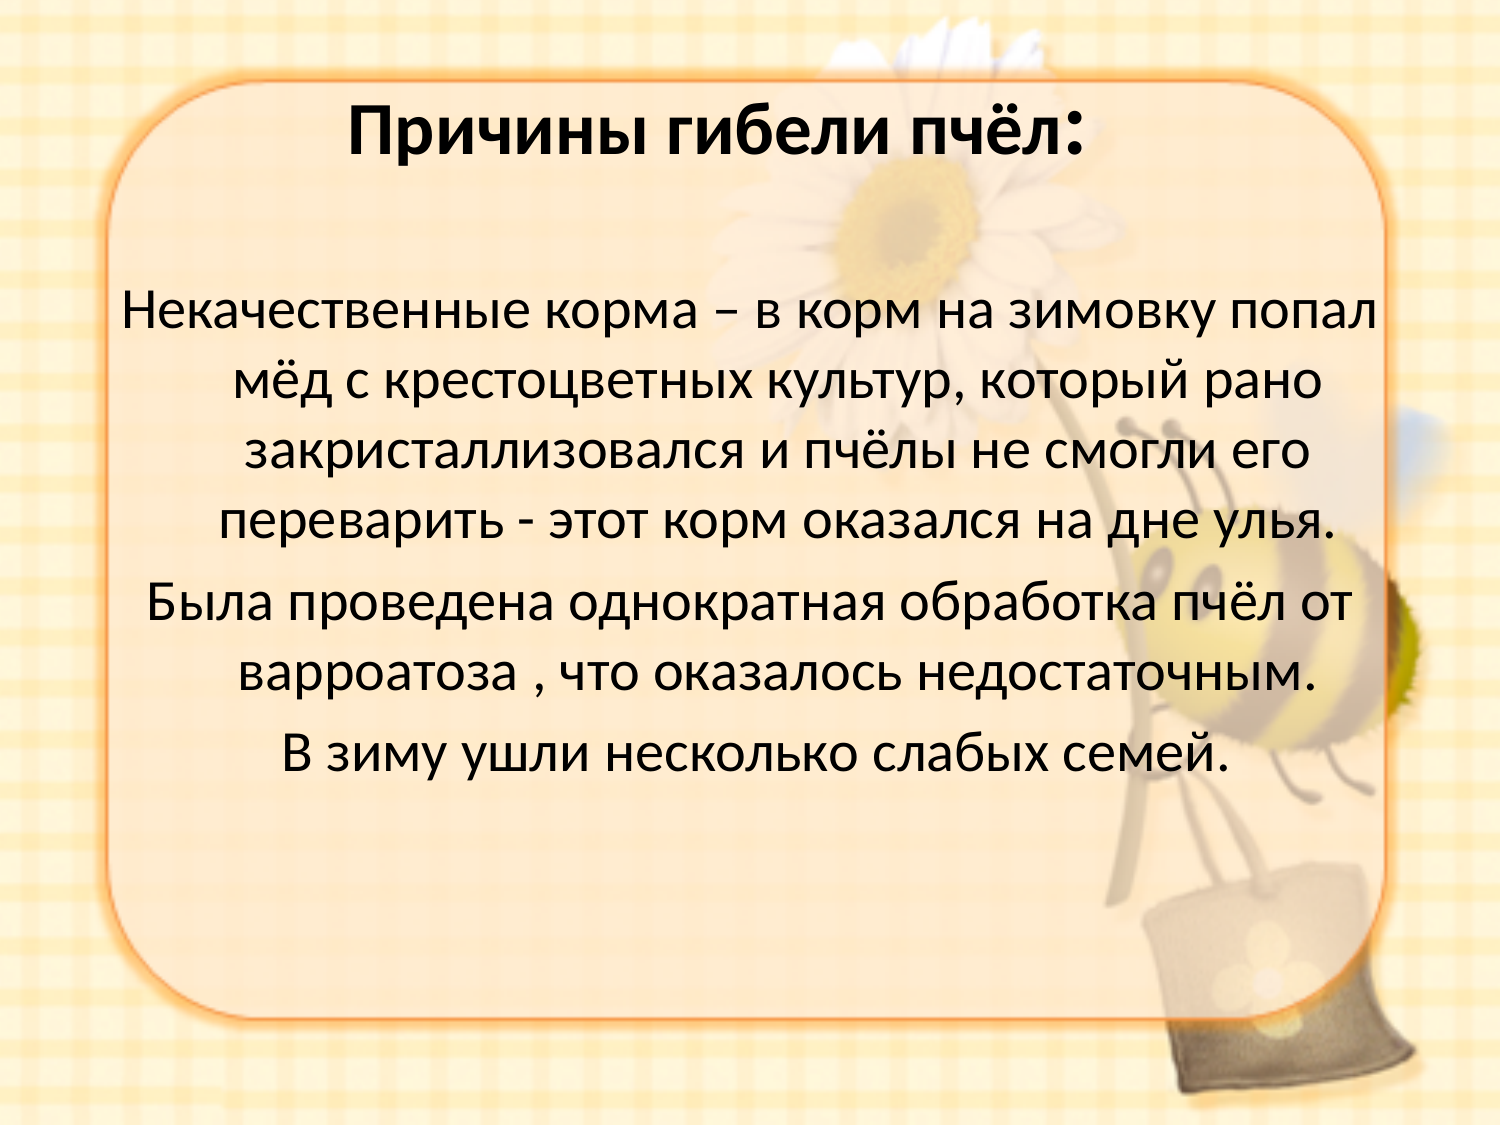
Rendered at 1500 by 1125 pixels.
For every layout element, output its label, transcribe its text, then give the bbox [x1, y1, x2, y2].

picture [0, 0, 1500, 1125]
list Некачественные корма – в корм на зимовку попал мёд с крестоцветных культур, который рано закристаллизовался и пчёлы не смогли его переварить - этот корм оказался на дне улья. Была проведена однократная обработка пчёл от варроатоза , что оказалось недостаточным. В зиму ушли несколько слабых семей. [75, 262, 1425, 1005]
title Причины гибели пчёл: [53, 113, 1404, 233]
